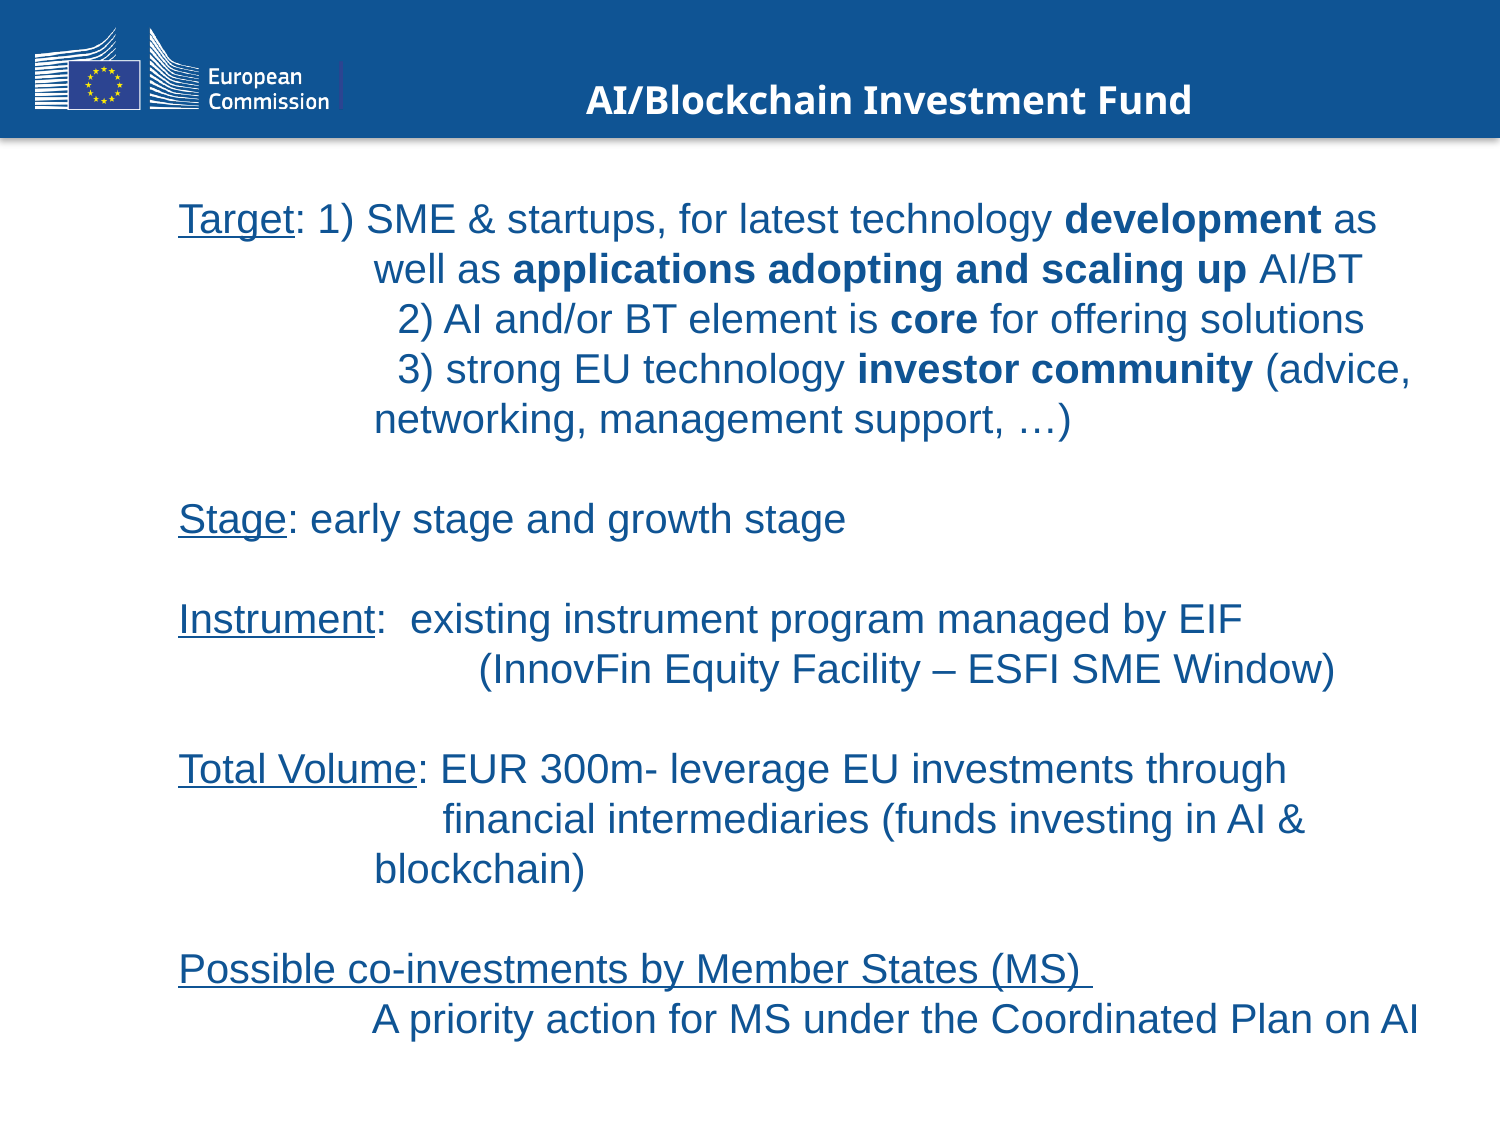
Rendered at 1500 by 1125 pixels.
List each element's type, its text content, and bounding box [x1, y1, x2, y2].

title AI/Blockchain Investment Fund [242, 7, 1489, 130]
text_box Target: 1) SME & startups, for latest technology development as well as applications adopting and scaling up AI/BT 2) AI and/or BT element is core for offering solutions 3) strong EU technology investor community (advice, networking, management support, …) Stage: early stage and growth stage Instrument: existing instrument program managed by EIF (InnovFin Equity Facility – ESFI SME Window) Total Volume: EUR 300m- leverage EU investments through financial intermediaries (funds investing in AI & blockchain) Possible co-investments by Member States (MS) A priority action for MS under the Coordinated Plan on AI [88, 184, 1436, 1106]
picture [35, 27, 242, 110]
